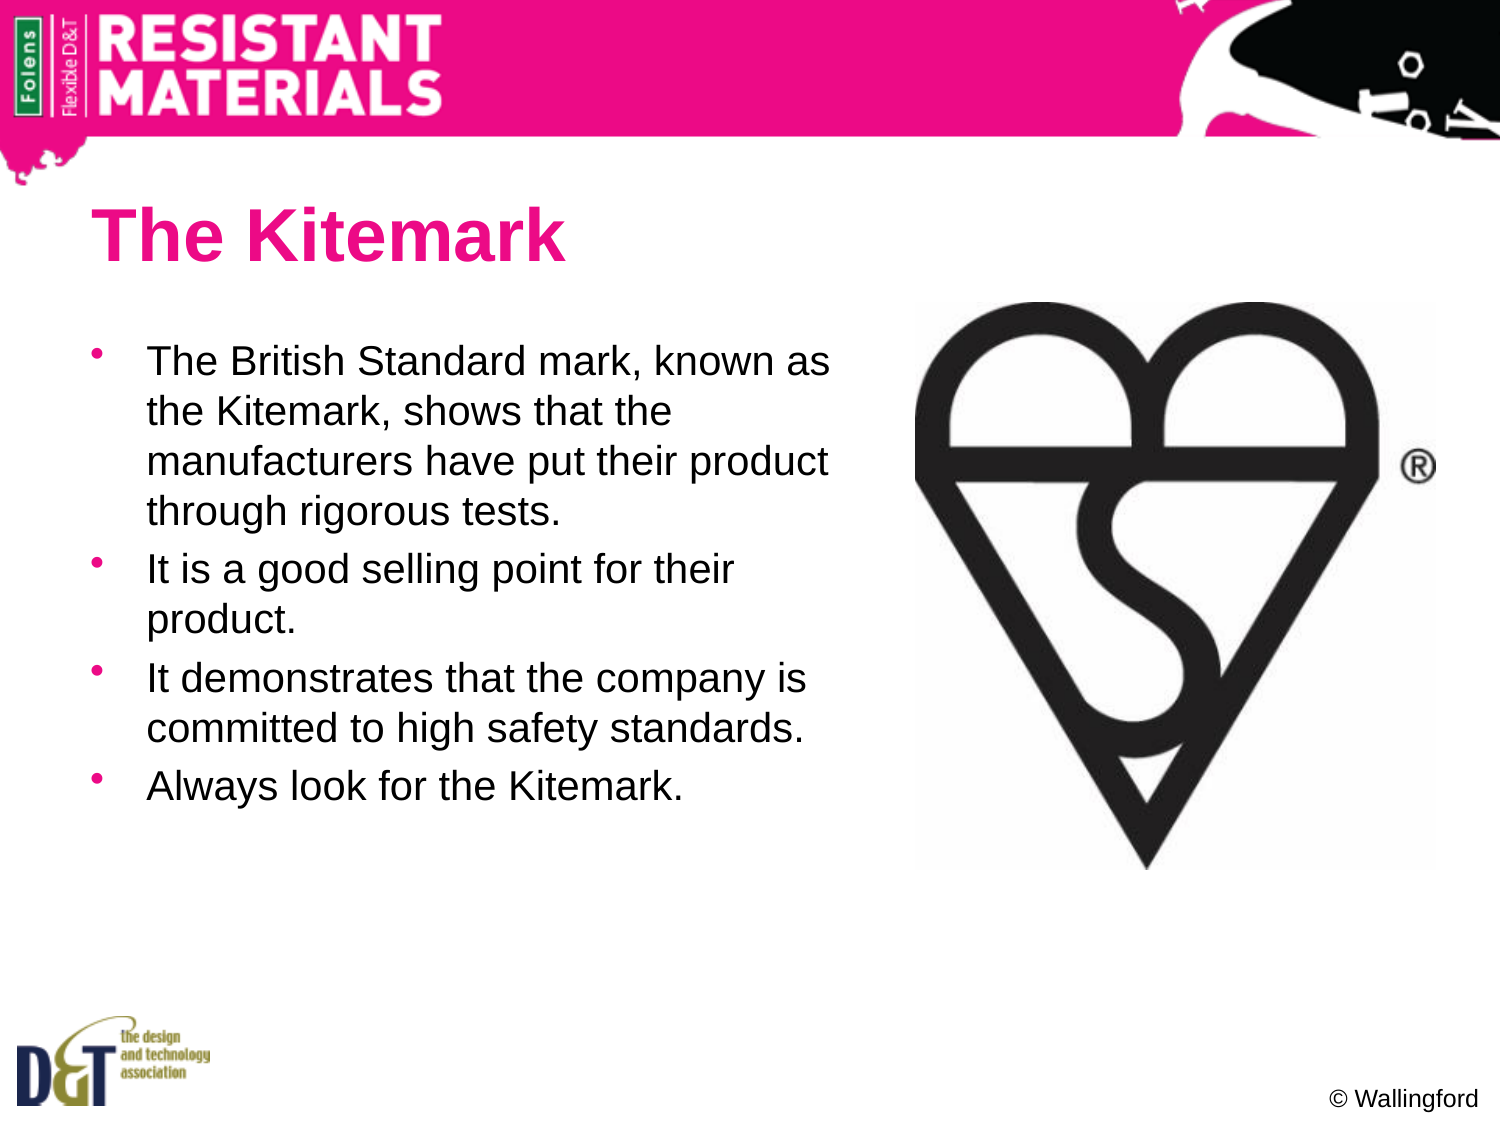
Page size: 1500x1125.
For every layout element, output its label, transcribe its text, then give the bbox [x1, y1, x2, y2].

footer © Wallingford [1257, 1074, 1495, 1125]
list The British Standard mark, known as the Kitemark, shows that the manufacturers have put their product through rigorous tests. It is a good selling point for their product. It demonstrates that the company is committed to high safety standards. Always look for the Kitemark. [75, 326, 892, 1005]
title The Kitemark [76, 160, 1427, 301]
picture [0, 0, 1500, 1125]
